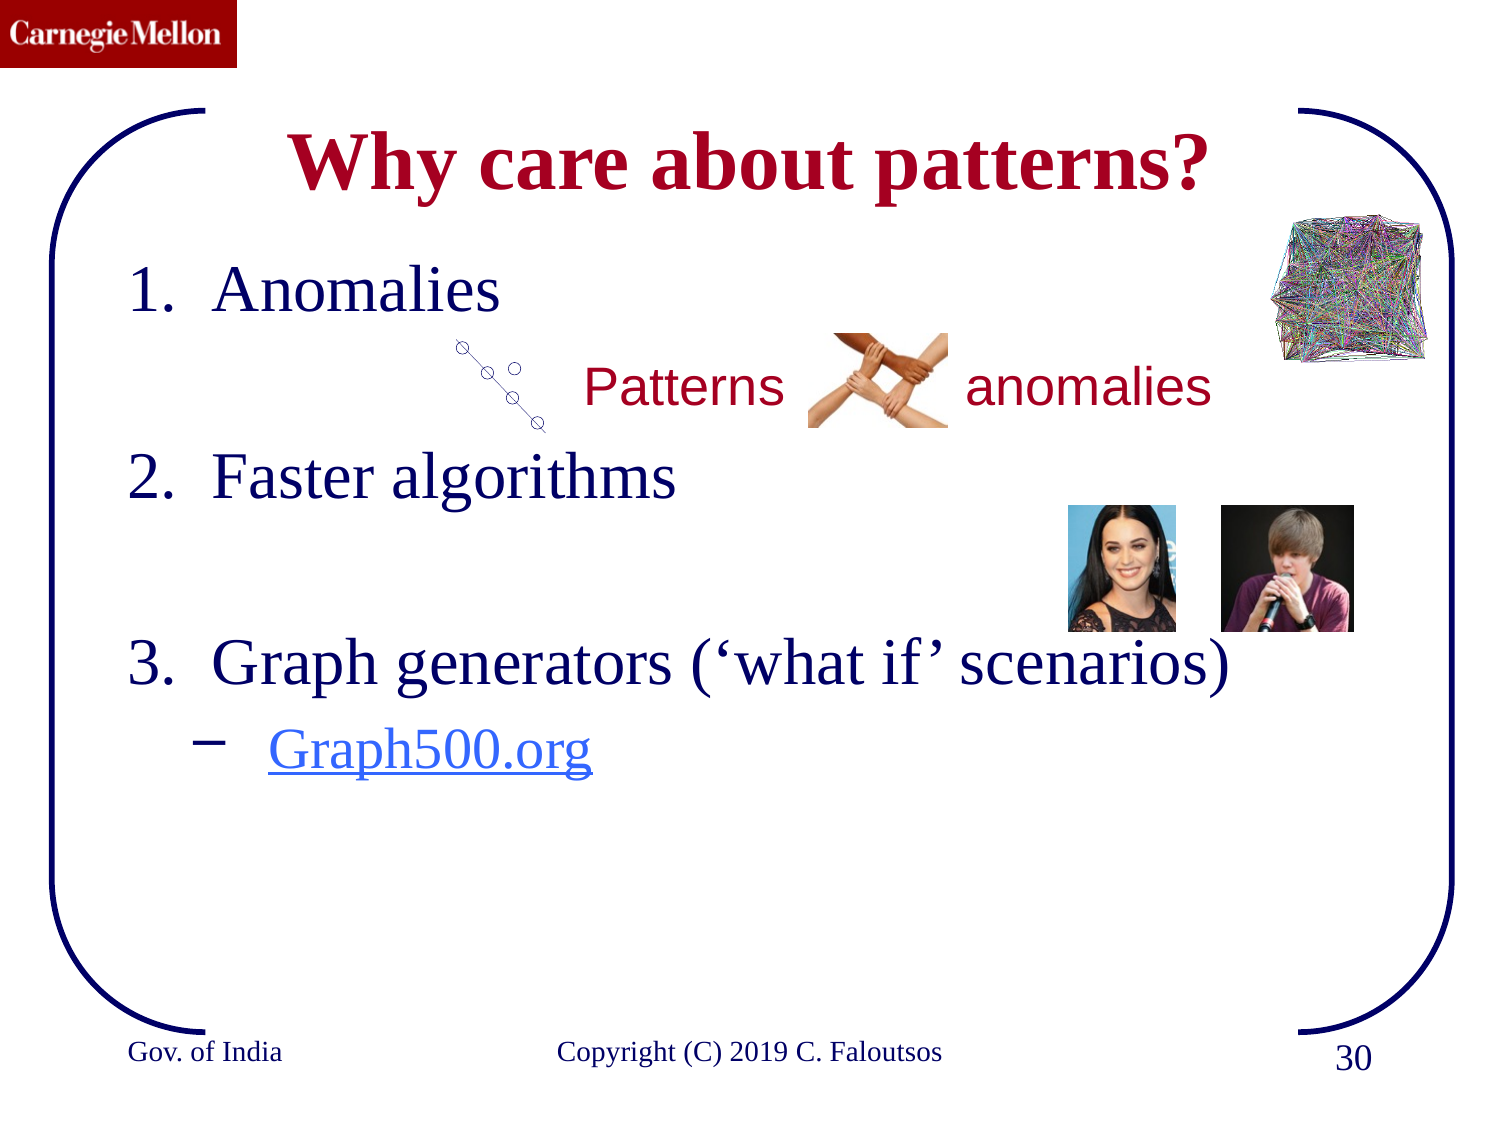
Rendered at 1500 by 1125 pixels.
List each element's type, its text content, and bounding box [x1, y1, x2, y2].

picture [0, 0, 237, 68]
picture [1221, 505, 1355, 632]
picture [1260, 189, 1442, 390]
title Why care about patterns? [112, 99, 1388, 141]
footer Copyright (C) 2019 C. Faloutsos [512, 1033, 988, 1101]
text_box [51, 110, 1452, 1033]
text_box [455, 333, 1243, 434]
slide_number 30 [1074, 1024, 1388, 1101]
slide_number Gov. of India [112, 1024, 426, 1101]
picture [1067, 505, 1176, 632]
